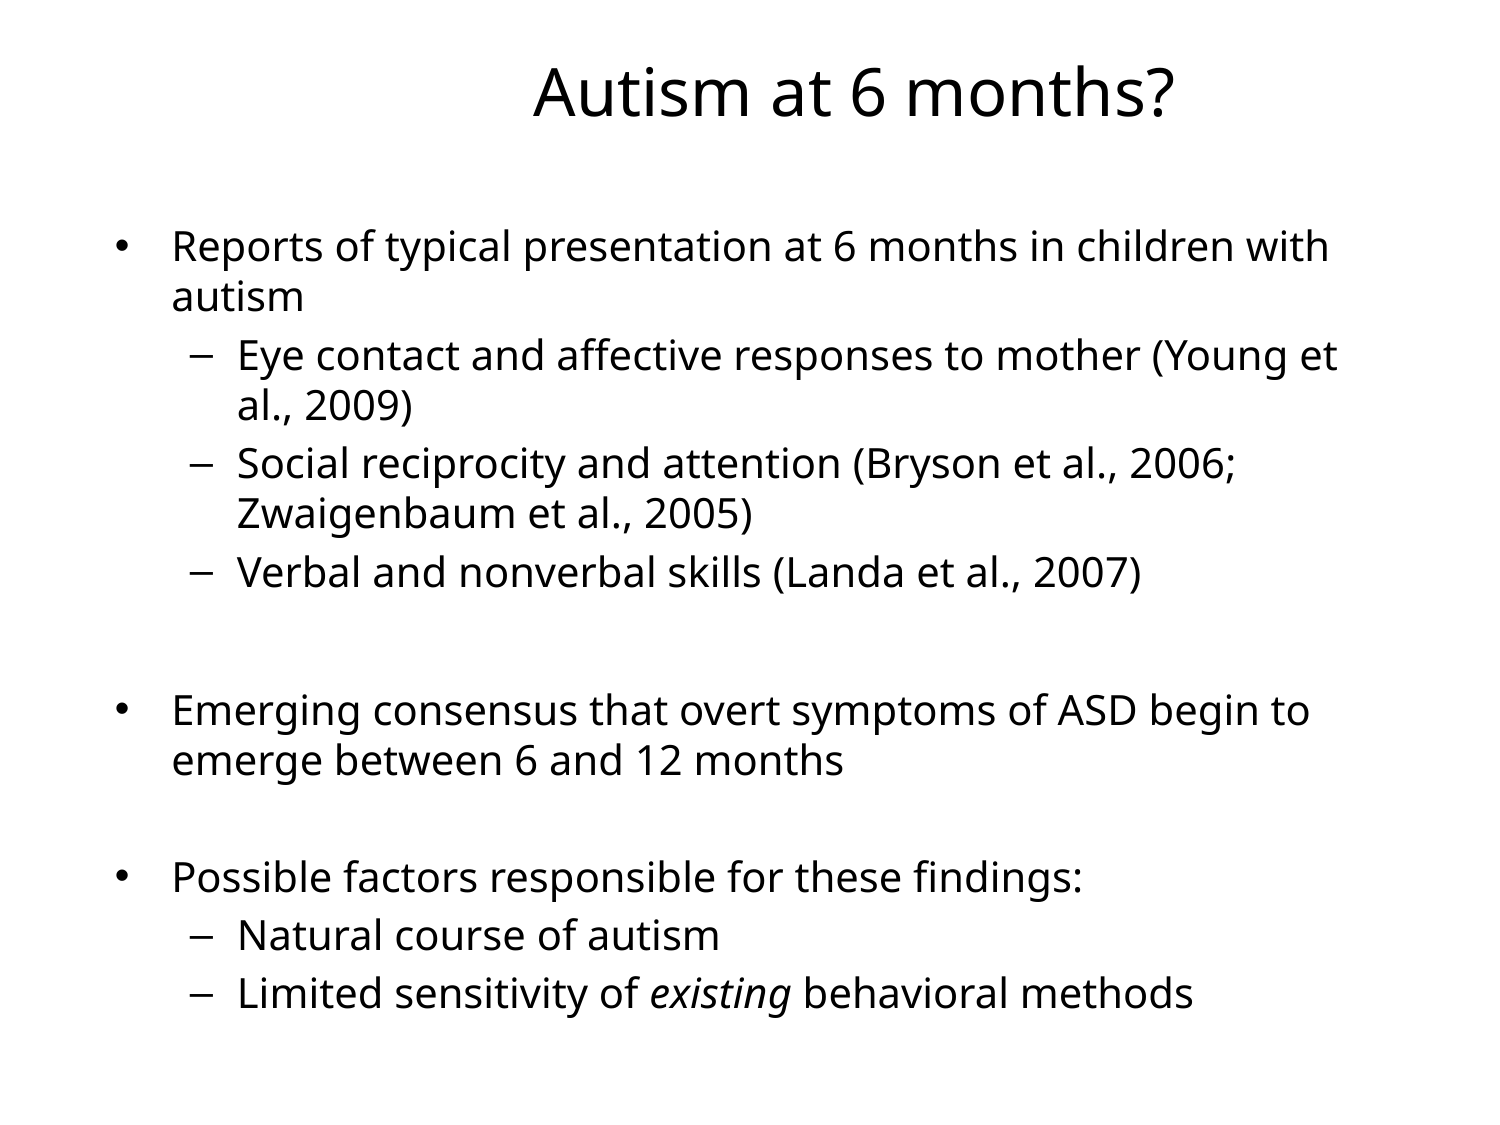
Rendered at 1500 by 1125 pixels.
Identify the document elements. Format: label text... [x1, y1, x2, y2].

title Autism at 6 months? [262, 37, 1463, 143]
list Reports of typical presentation at 6 months in children with autism Eye contact and affective responses to mother (Young et al., 2009) Social reciprocity and attention (Bryson et al., 2006; Zwaigenbaum et al., 2005) Verbal and nonverbal skills (Landa et al., 2007) Emerging consensus that overt symptoms of ASD begin to emerge between 6 and 12 months Possible factors responsible for these findings: Natural course of autism Limited sensitivity of existing behavioral methods [99, 212, 1400, 1063]
